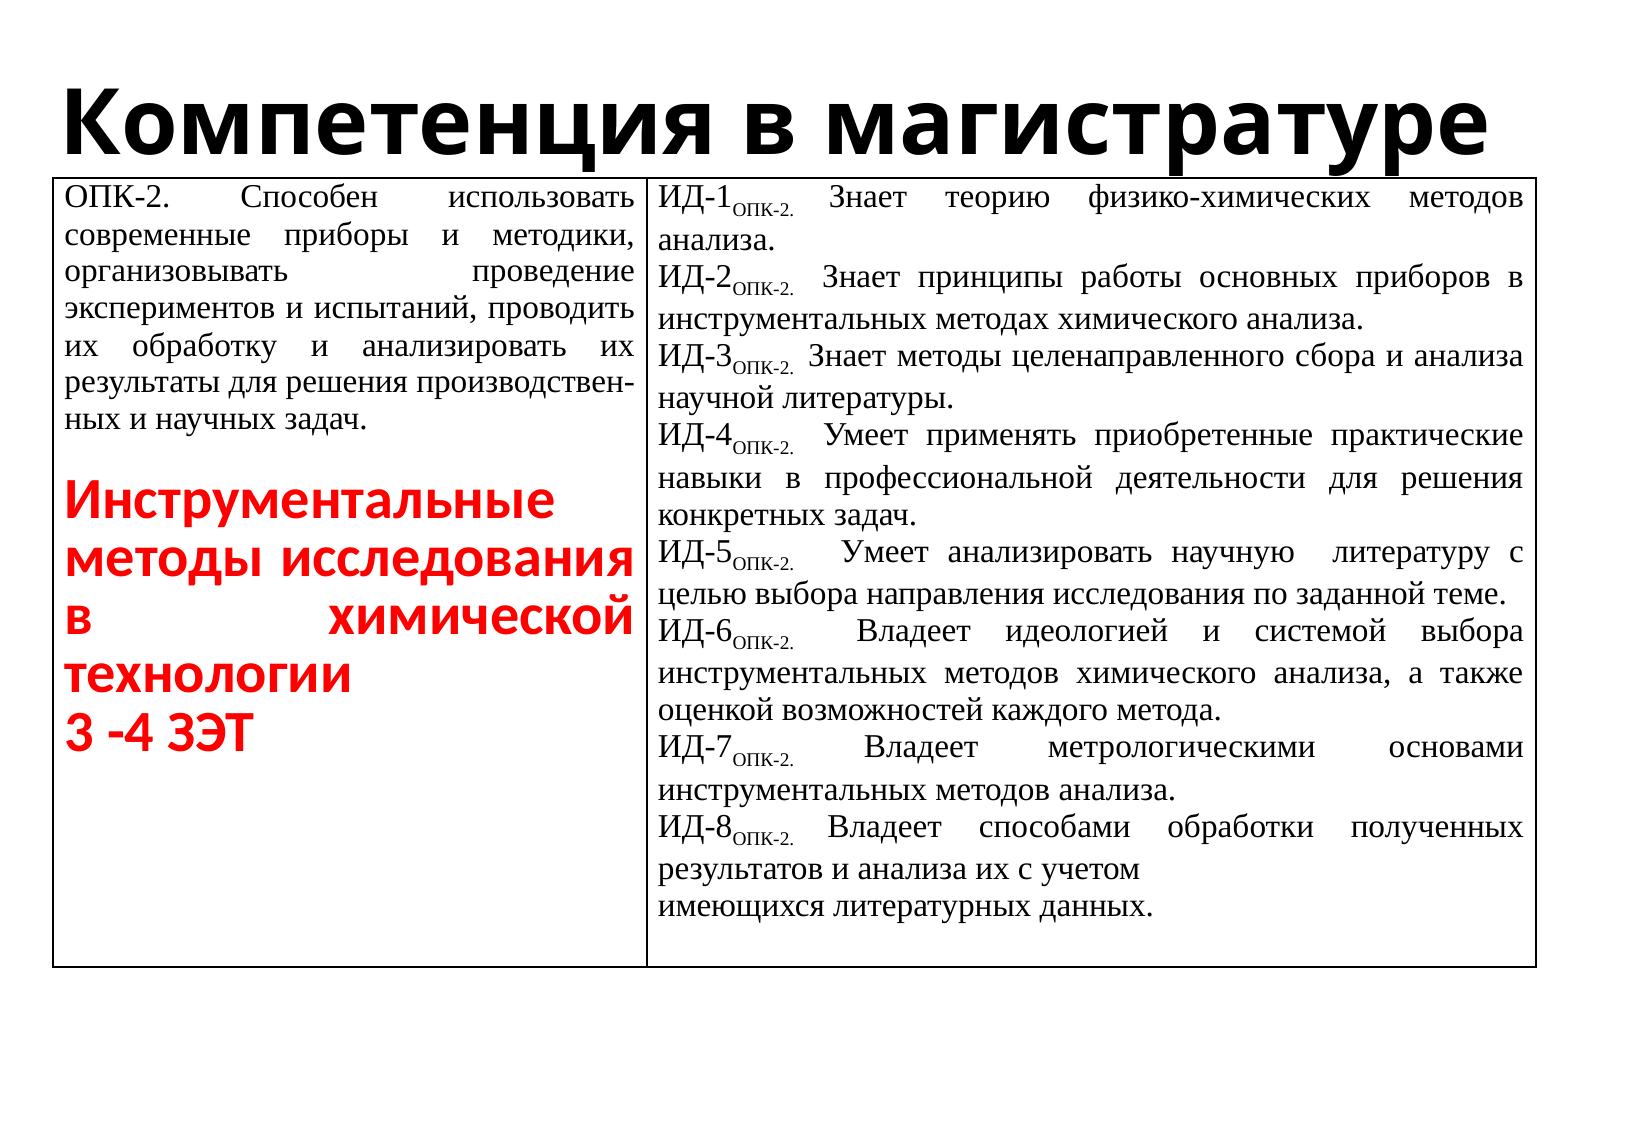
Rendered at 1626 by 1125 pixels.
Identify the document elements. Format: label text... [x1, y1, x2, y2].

table_header ОПК-2. Способен использовать современные приборы и методики, организовывать проведение экспериментов и испытаний, проводить их обработку и анализировать их результаты для решения производствен-ных и научных задач. Инструментальные методы исследования в химической технологии 3 -4 ЗЭТ [54, 179, 646, 966]
table_header ИД-1ОПК-2. Знает теорию физико-химических методов анализа. ИД-2ОПК-2. Знает принципы работы основных приборов в инструментальных методах химического анализа. ИД-3ОПК-2. Знает методы целенаправленного сбора и анализа научной литературы. ИД-4ОПК-2. Умеет применять приобретенные практические навыки в профессиональной деятельности для решения конкретных задач. ИД-5ОПК-2. Умеет анализировать научную литературу с целью выбора направления исследования по заданной теме. ИД-6ОПК-2. Владеет идеологией и системой выбора инструментальных методов химического анализа, а также оценкой возможностей каждого метода. ИД-7ОПК-2. Владеет метрологическими основами инструментальных методов анализа. ИД-8ОПК-2. Владеет способами обработки полученных результатов и анализа их с учетом имеющихся литературных данных. [648, 179, 1535, 966]
title Компетенция в магистратуре [39, 59, 1514, 189]
